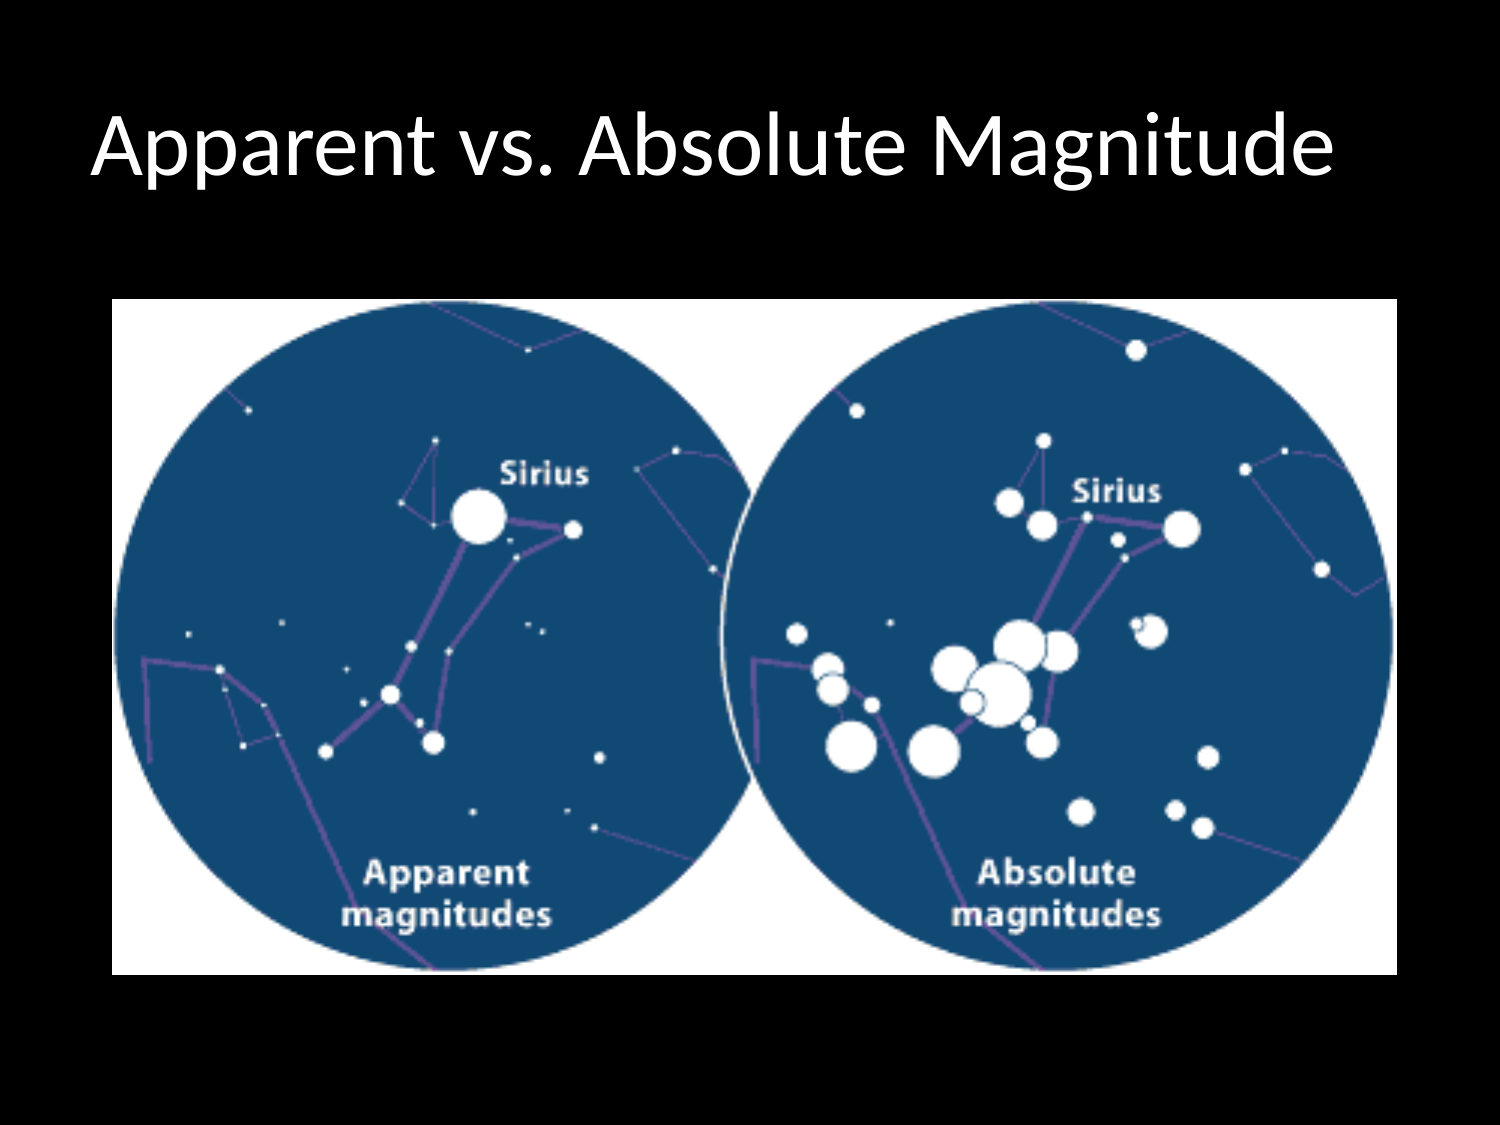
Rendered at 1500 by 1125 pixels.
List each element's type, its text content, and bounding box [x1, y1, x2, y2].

title Apparent vs. Absolute Magnitude [75, 45, 1425, 233]
picture [112, 299, 1397, 976]
